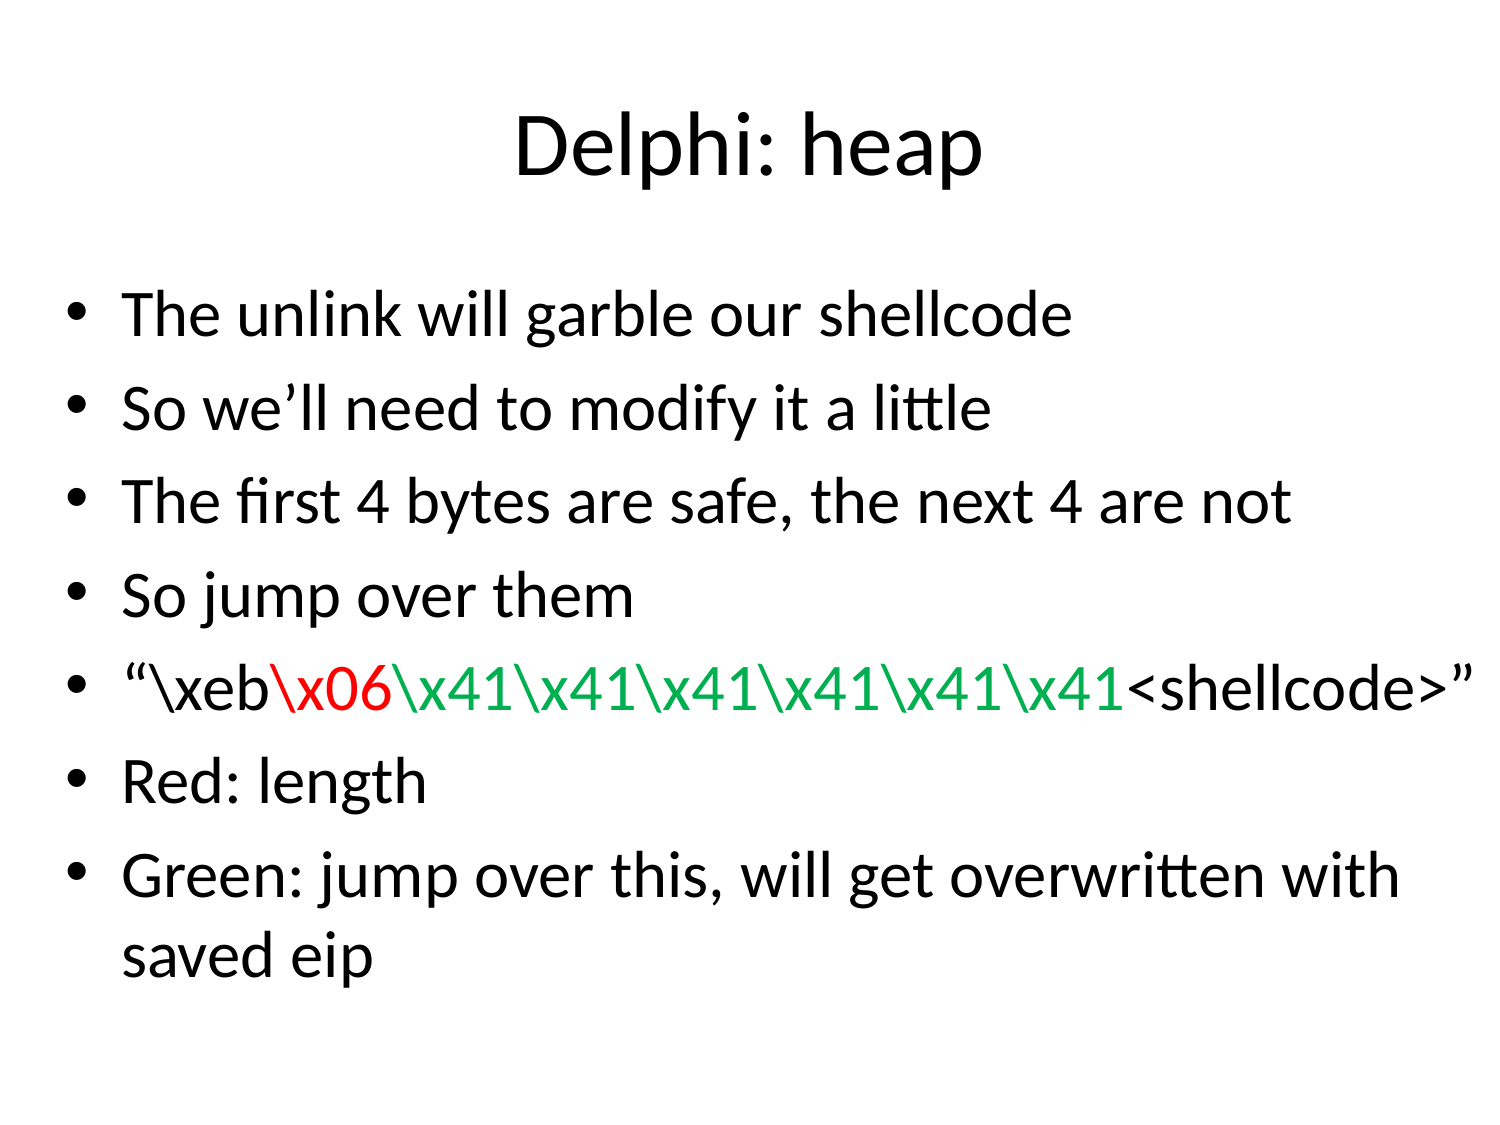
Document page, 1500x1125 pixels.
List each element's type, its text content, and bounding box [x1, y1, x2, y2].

title Delphi: heap [75, 45, 1425, 233]
list The unlink will garble our shellcode So we’ll need to modify it a little The first 4 bytes are safe, the next 4 are not So jump over them “\xeb\x06\x41\x41\x41\x41\x41\x41<shellcode>” Red: length Green: jump over this, will get overwritten with saved eip [50, 262, 1500, 1075]
